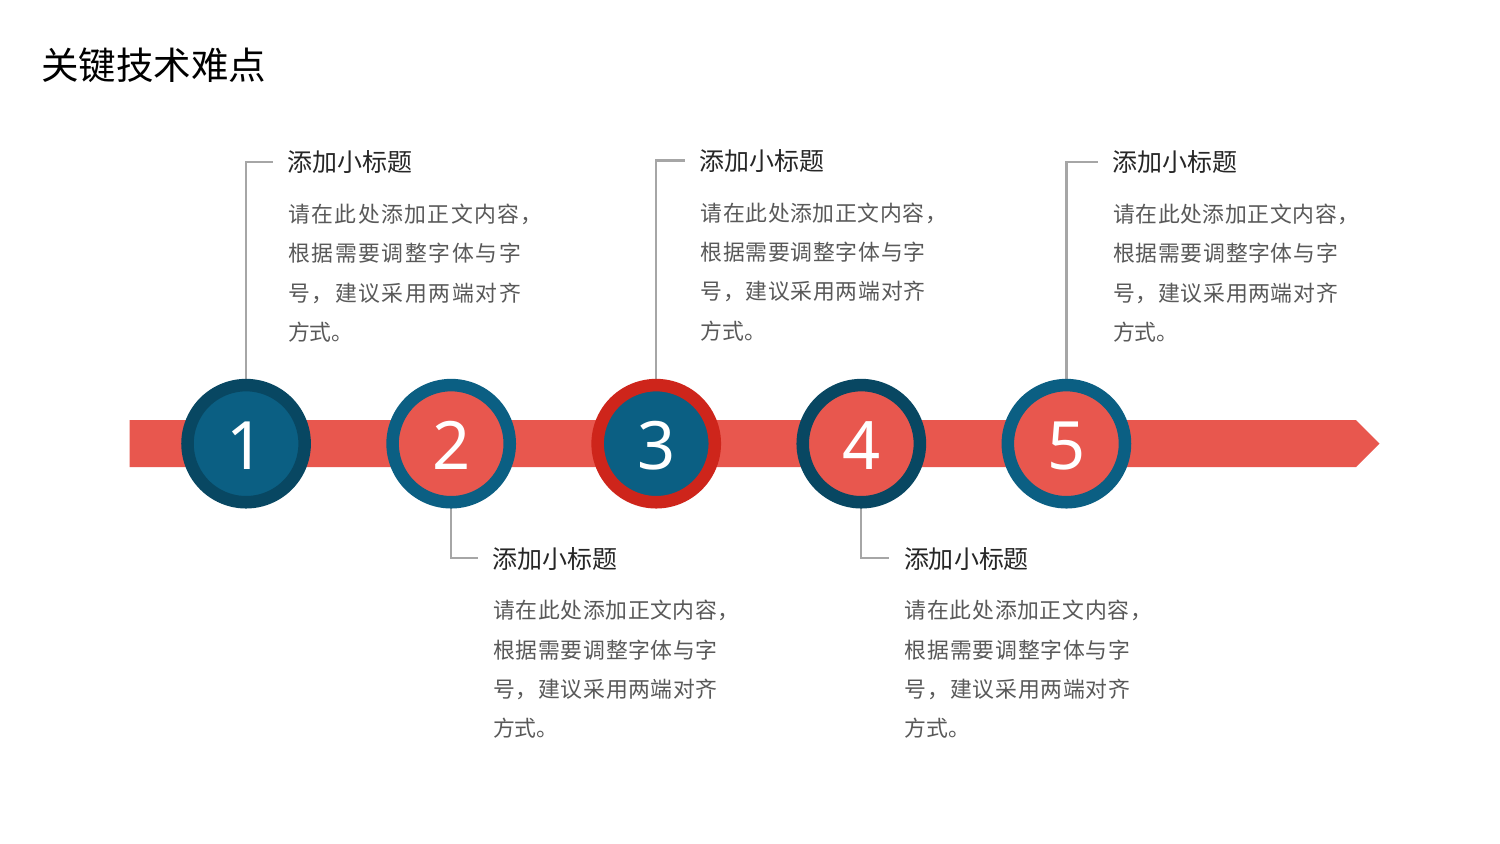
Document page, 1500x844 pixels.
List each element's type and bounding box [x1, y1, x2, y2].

text_box [392, 385, 510, 503]
text_box [597, 385, 715, 503]
text_box [1066, 139, 1354, 386]
text_box [861, 502, 1146, 751]
text_box [1127, 419, 1381, 469]
text_box [802, 385, 920, 503]
text_box [187, 385, 305, 503]
text_box [246, 139, 537, 386]
text_box [922, 419, 1006, 469]
text_box [307, 419, 391, 469]
text_box [1007, 385, 1125, 503]
text_box [128, 419, 185, 469]
text_box [717, 419, 801, 469]
text_box [512, 419, 596, 469]
text_box [451, 502, 733, 751]
text_box [656, 138, 941, 386]
